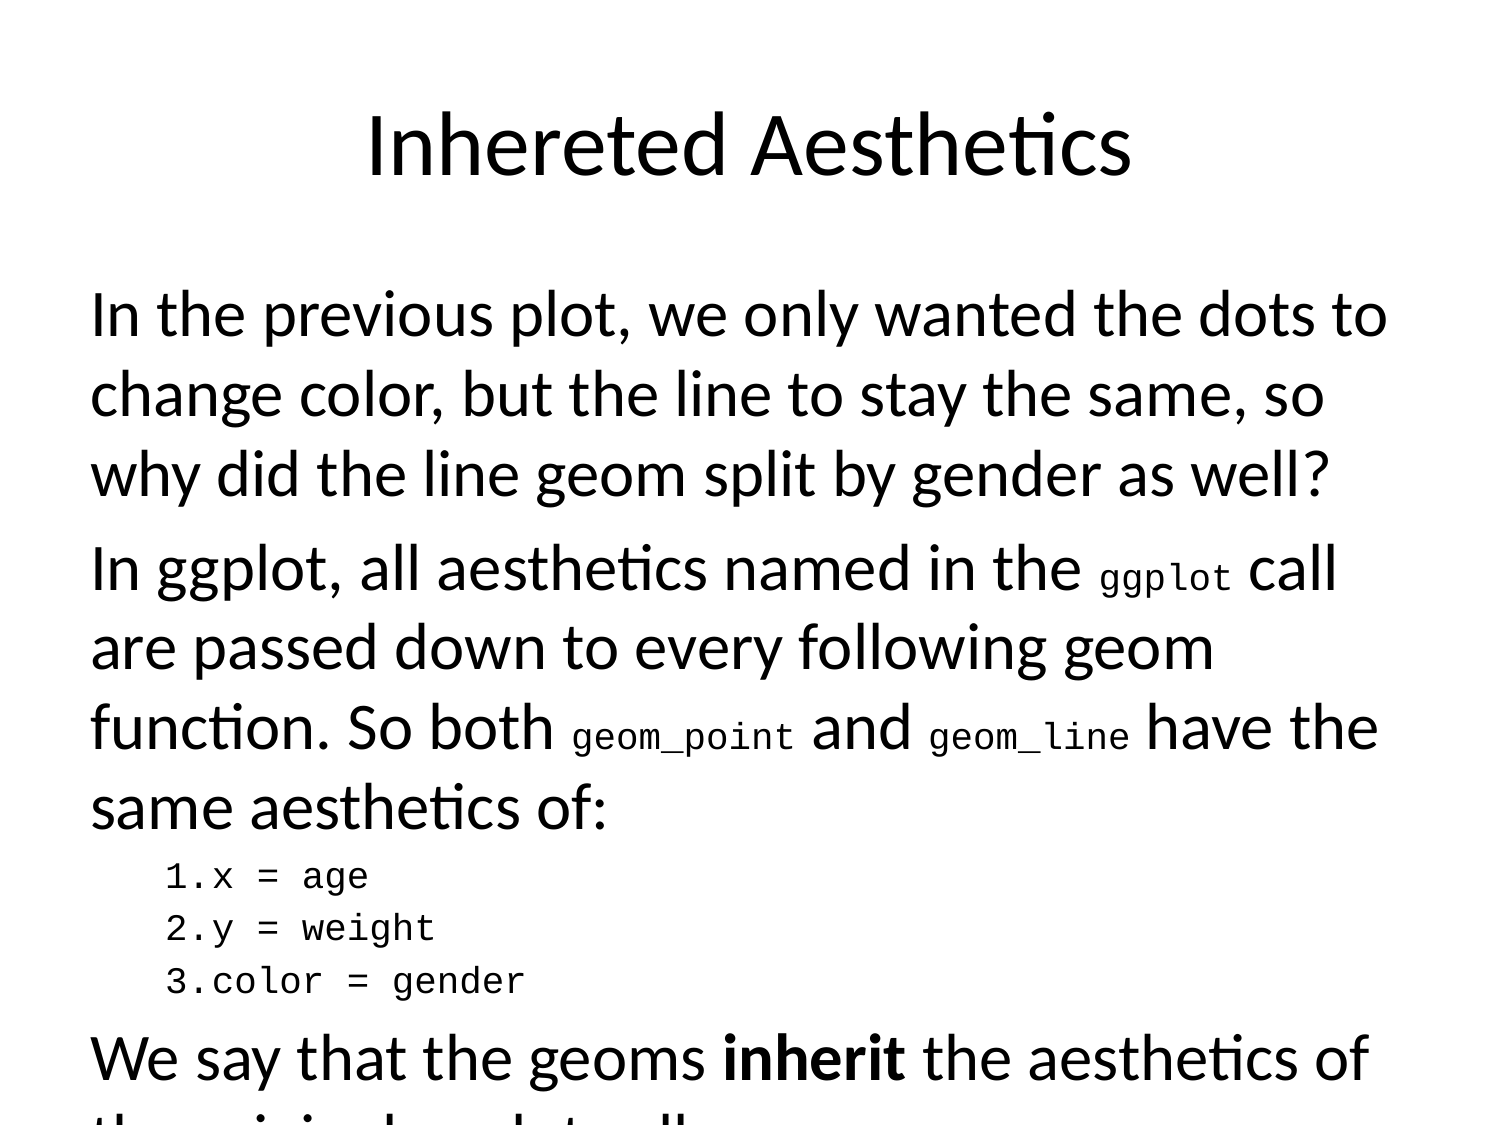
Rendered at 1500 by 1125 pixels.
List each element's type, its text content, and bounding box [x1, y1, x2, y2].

list In the previous plot, we only wanted the dots to change color, but the line to stay the same, so why did the line geom split by gender as well? In ggplot, all aesthetics named in the ggplot call are passed down to every following geom function. So both geom_point and geom_line have the same aesthetics of: x = age y = weight color = gender We say that the geoms inherit the aesthetics of the original ggplot call [75, 262, 1425, 1005]
title Inhereted Aesthetics [75, 45, 1425, 233]
